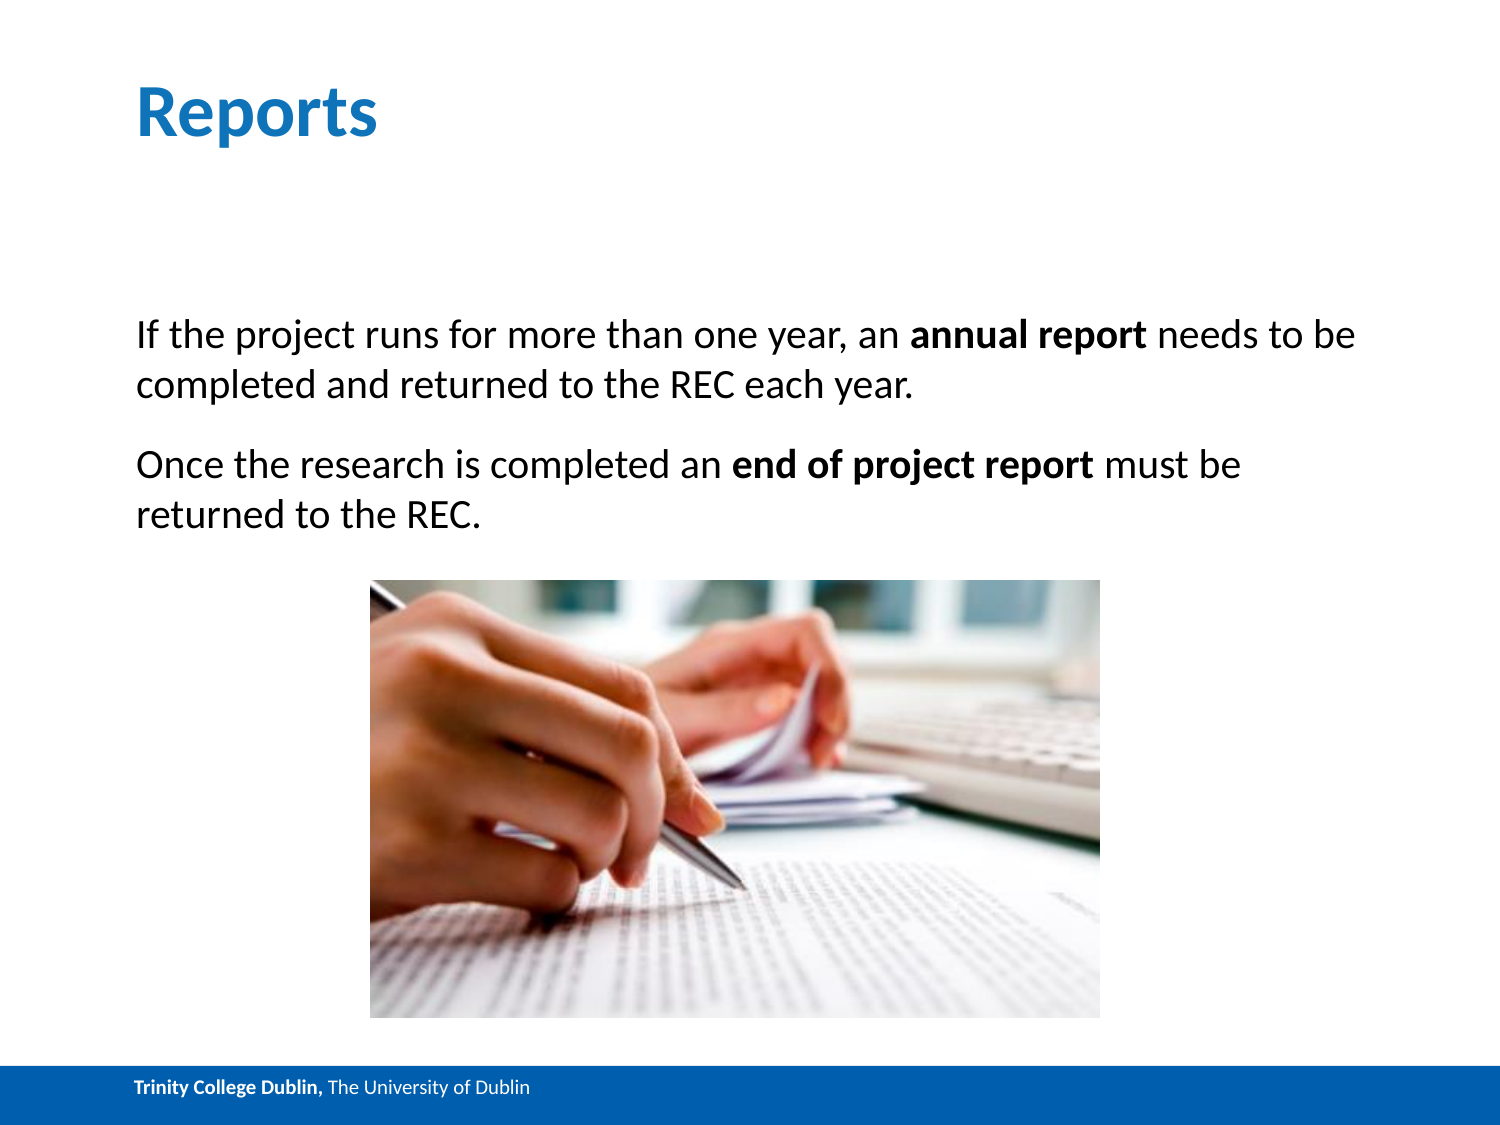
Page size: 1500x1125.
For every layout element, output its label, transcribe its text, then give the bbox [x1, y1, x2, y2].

list If the project runs for more than one year, an annual report needs to be completed and returned to the REC each year. Once the research is completed an end of project report must be returned to the REC. [135, 307, 1367, 980]
picture [370, 580, 1100, 1018]
title Reports [135, 59, 1367, 152]
